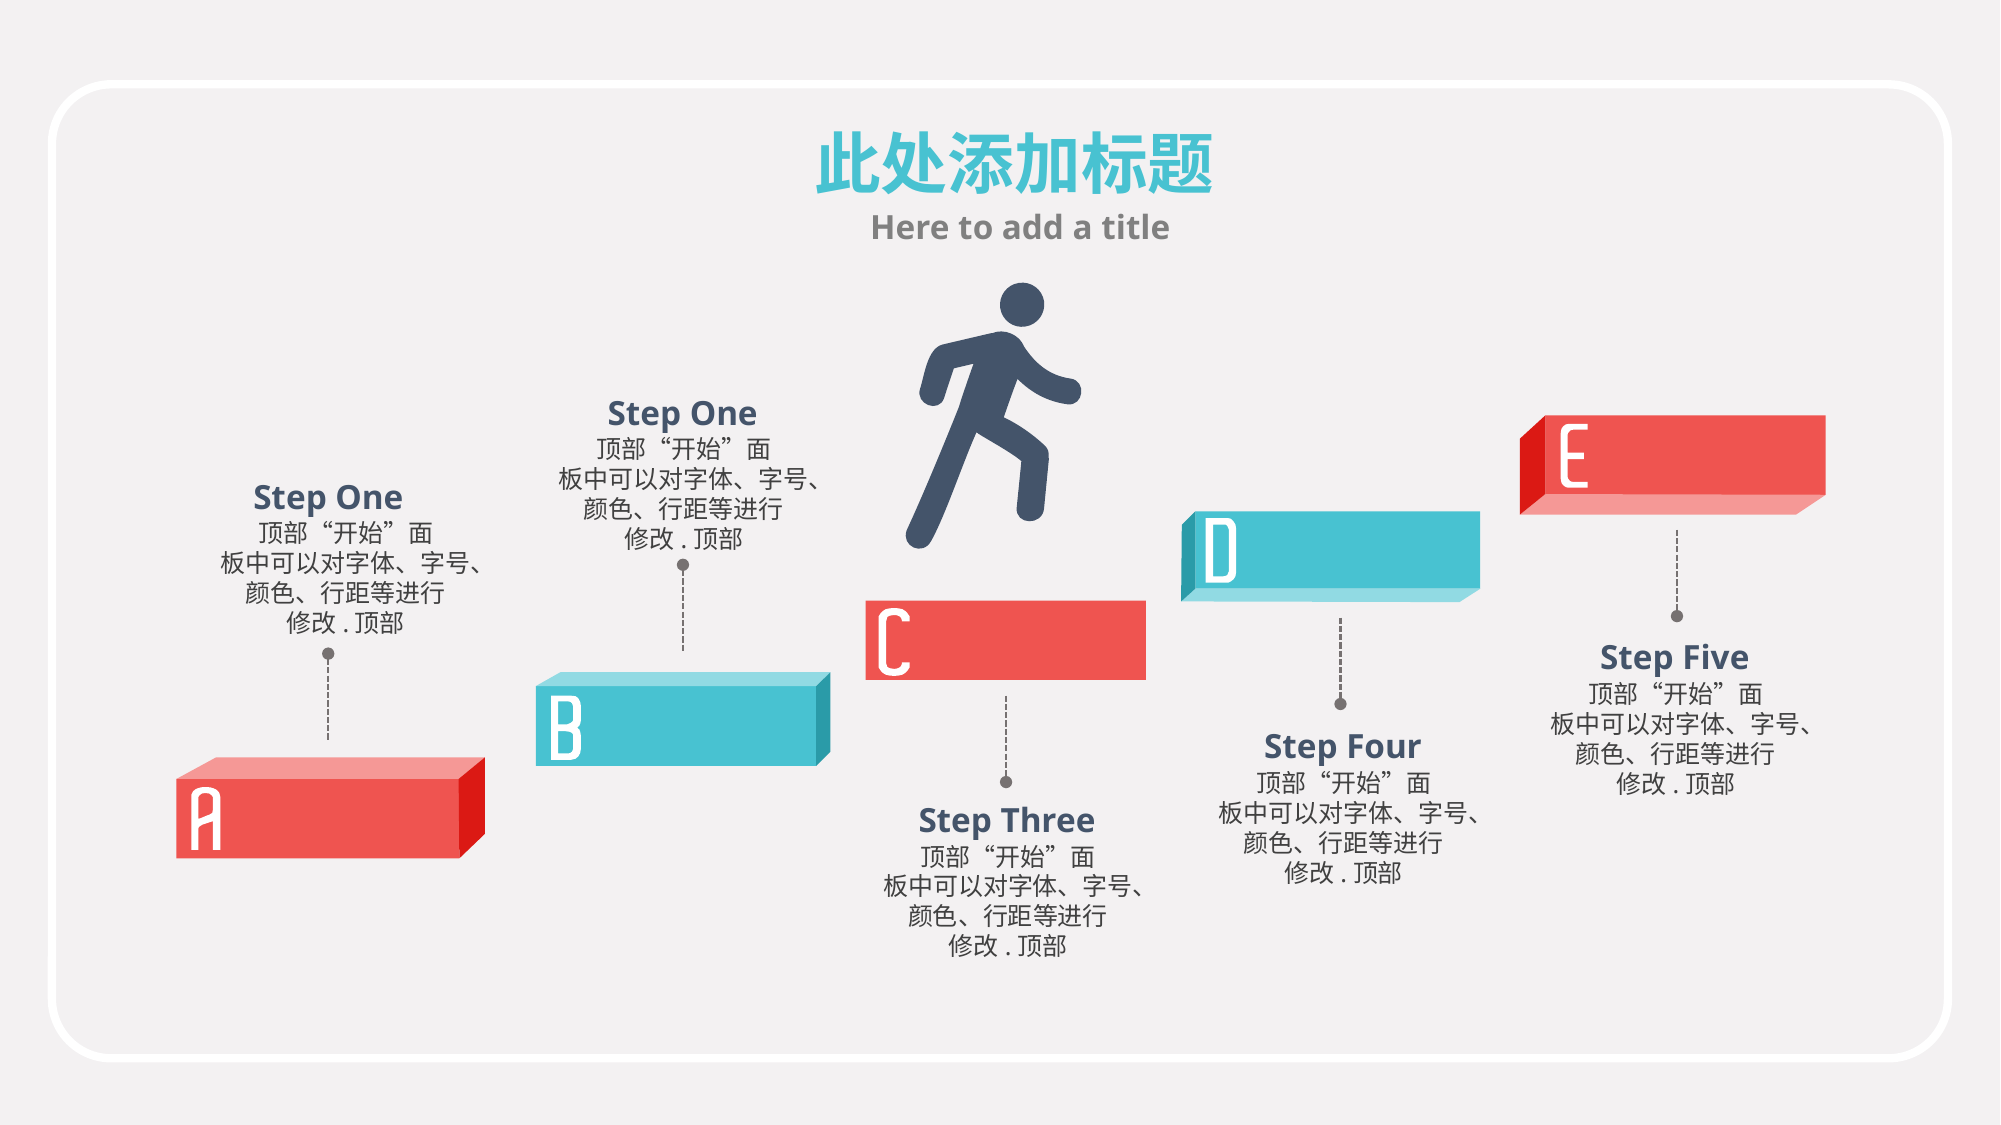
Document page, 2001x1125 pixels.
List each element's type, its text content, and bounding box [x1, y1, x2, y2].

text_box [176, 740, 492, 859]
text_box Step One [592, 384, 773, 439]
text_box Step Three [903, 791, 1111, 847]
text_box 顶部“开始”面 板中可以对字体、字号、颜色、行距等进行 修改.顶部 [205, 510, 487, 635]
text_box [865, 600, 1146, 680]
text_box 顶部“开始”面 板中可以对字体、字号、颜色、行距等进行 修改.顶部 [1535, 671, 1817, 795]
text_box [904, 275, 1076, 572]
text_box 顶部“开始”面 板中可以对字体、字号、颜色、行距等进行 修改.顶部 [867, 833, 1149, 958]
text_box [535, 672, 831, 766]
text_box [799, 114, 1236, 255]
text_box 顶部“开始”面 板中可以对字体、字号、颜色、行距等进行 修改.顶部 [543, 426, 825, 550]
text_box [1181, 511, 1481, 603]
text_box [1519, 415, 1826, 515]
text_box Step One [238, 468, 419, 524]
text_box Step Five [1585, 629, 1765, 684]
text_box Step Four [1249, 718, 1437, 773]
text_box 顶部“开始”面 板中可以对字体、字号、颜色、行距等进行 修改.顶部 [1203, 760, 1485, 884]
